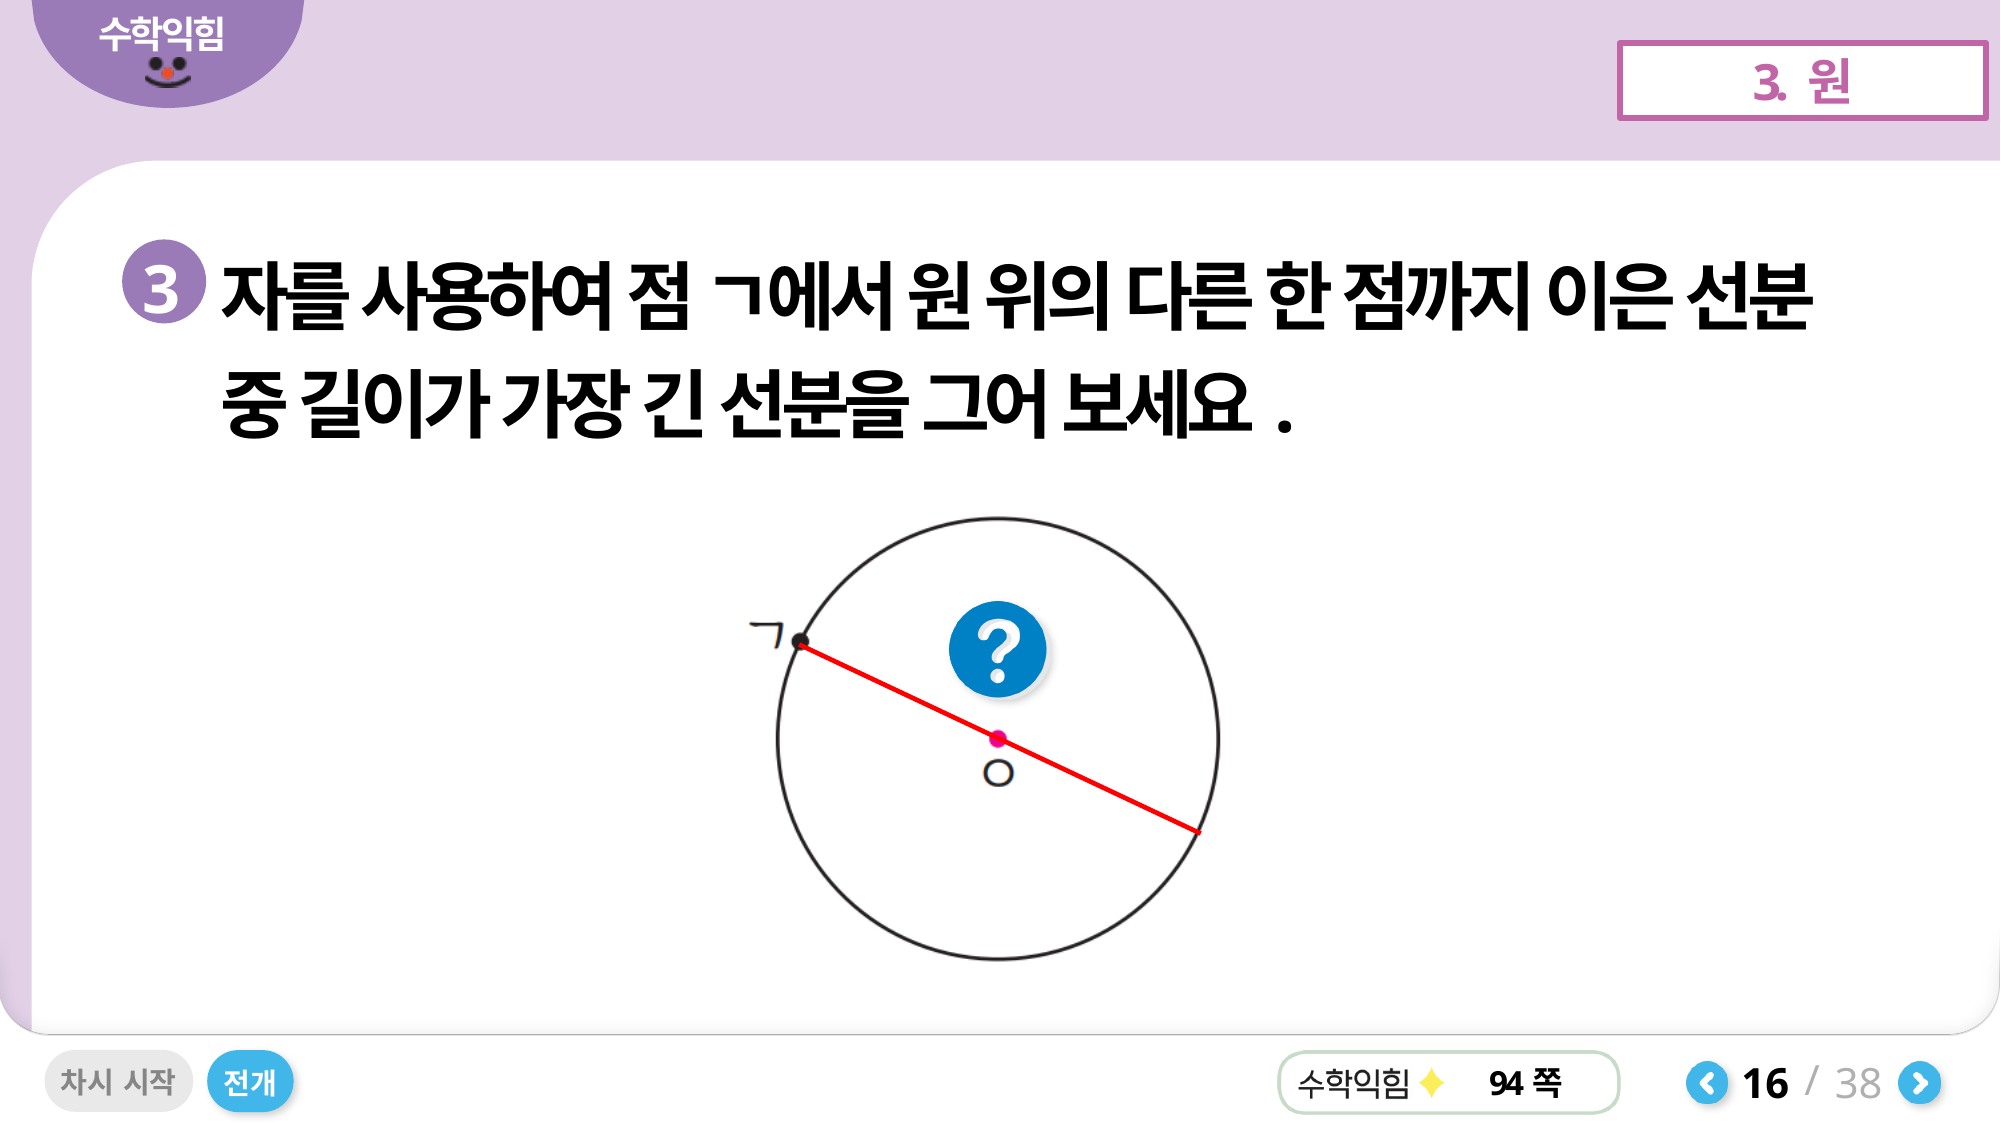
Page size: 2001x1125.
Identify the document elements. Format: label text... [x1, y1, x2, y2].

text_box 자를 사용하여 점 ㄱ에서 원 위의 다른 한 점까지 이은 선분 중 길이가 가장 긴 선분을 그어 보세요. [220, 231, 1857, 382]
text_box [798, 644, 1202, 834]
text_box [38, 1048, 297, 1114]
picture [0, 499, 2000, 1125]
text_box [1685, 1061, 1941, 1104]
text_box 3 [122, 239, 207, 324]
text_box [1276, 1049, 1621, 1116]
text_box 3. 원 [1619, 43, 1987, 118]
picture [145, 57, 191, 88]
